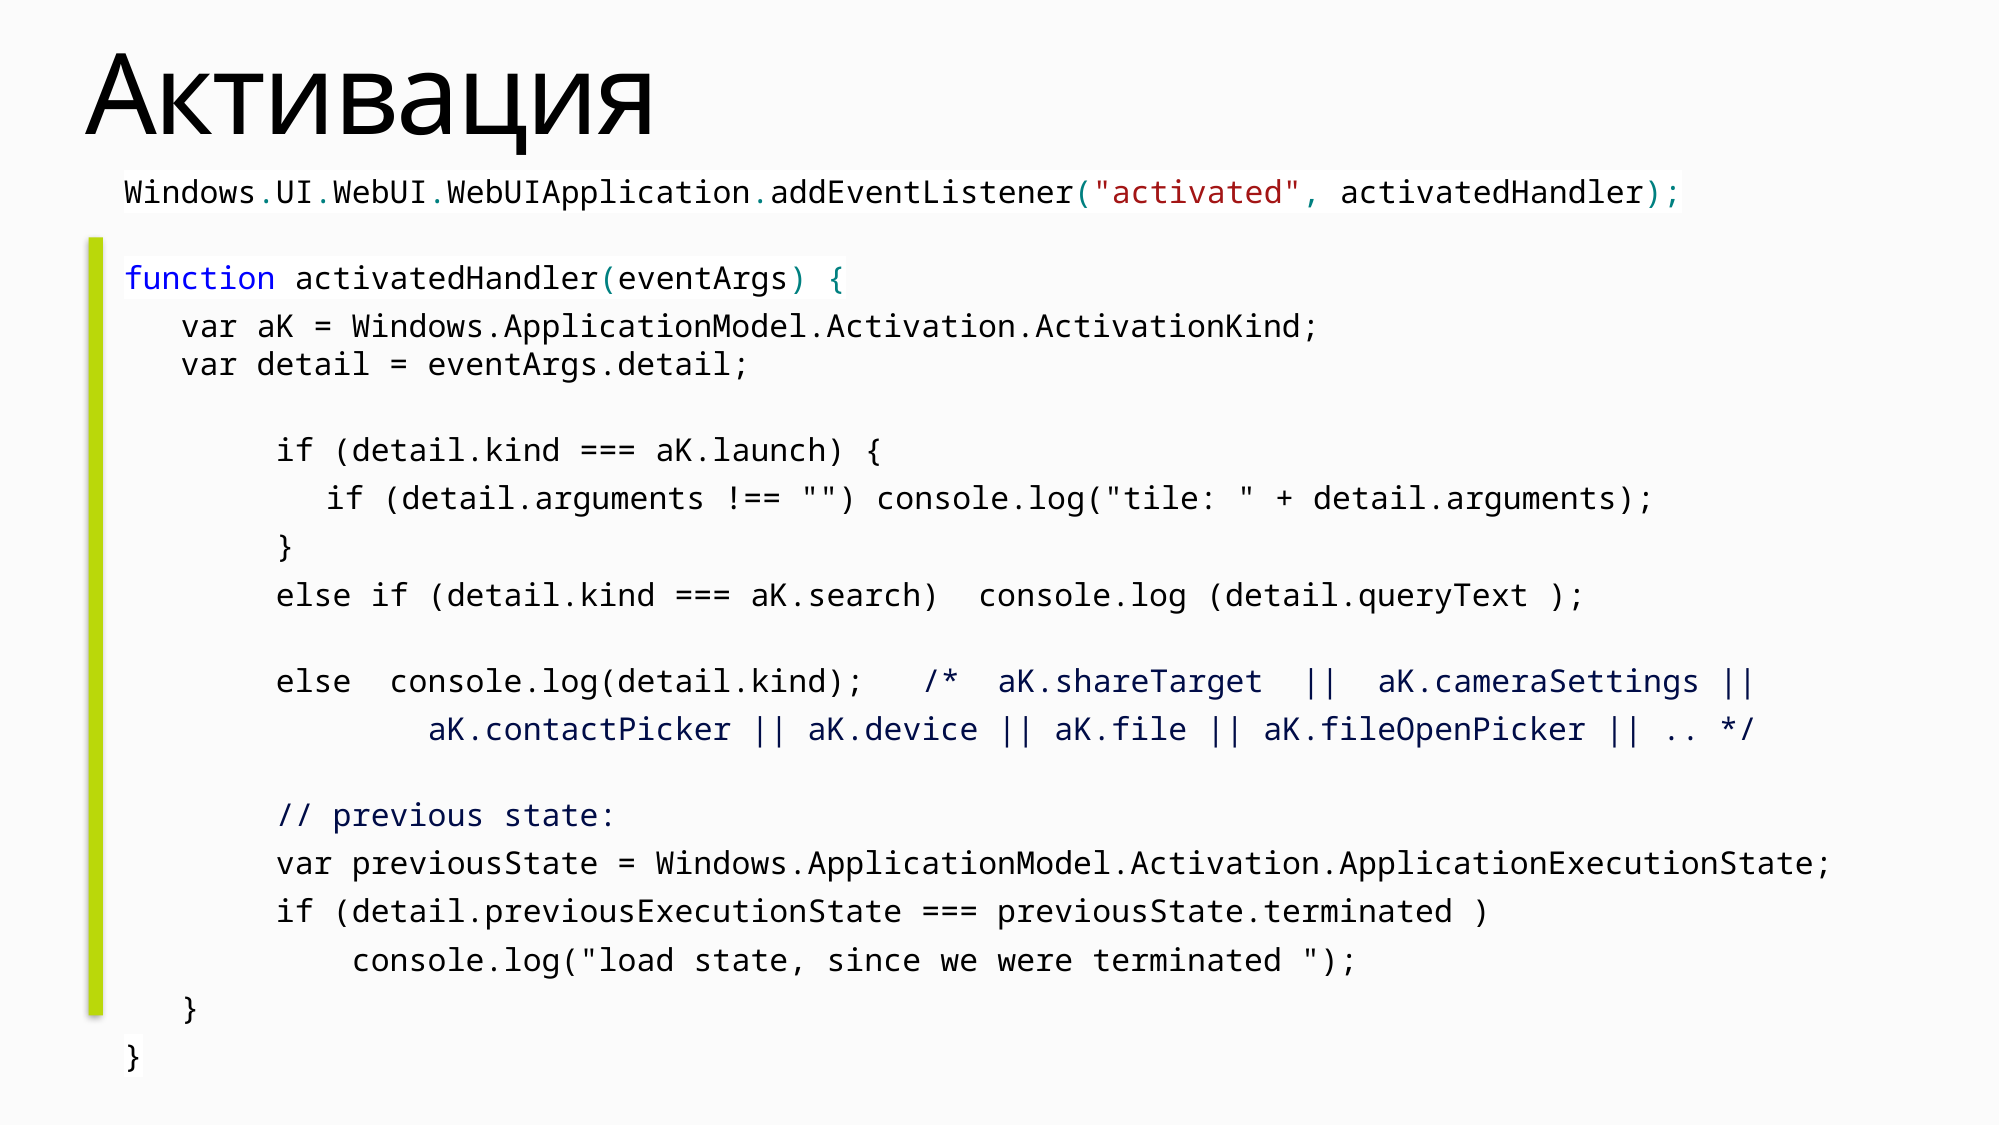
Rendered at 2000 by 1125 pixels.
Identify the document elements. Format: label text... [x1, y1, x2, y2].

list Windows.UI.WebUI.WebUIApplication.addEventListener("activated", activatedHandler); function activatedHandler(eventArgs) { var aK = Windows.ApplicationModel.Activation.ActivationKind; var detail = eventArgs.detail; if (detail.kind === aK.launch) { if (detail.arguments !== "") console.log("tile: " + detail.arguments); } else if (detail.kind === aK.search) console.log (detail.queryText ); else console.log(detail.kind); /* aK.shareTarget || aK.cameraSettings || aK.contactPicker || aK.device || aK.file || aK.fileOpenPicker || .. */ // previous state: var previousState = Windows.ApplicationModel.Activation.ApplicationExecutionState; if (detail.previousExecutionState === previousState.terminated ) console.log("load state, since we were terminated "); } } [123, 171, 1914, 1087]
title Активация [85, 37, 1914, 161]
